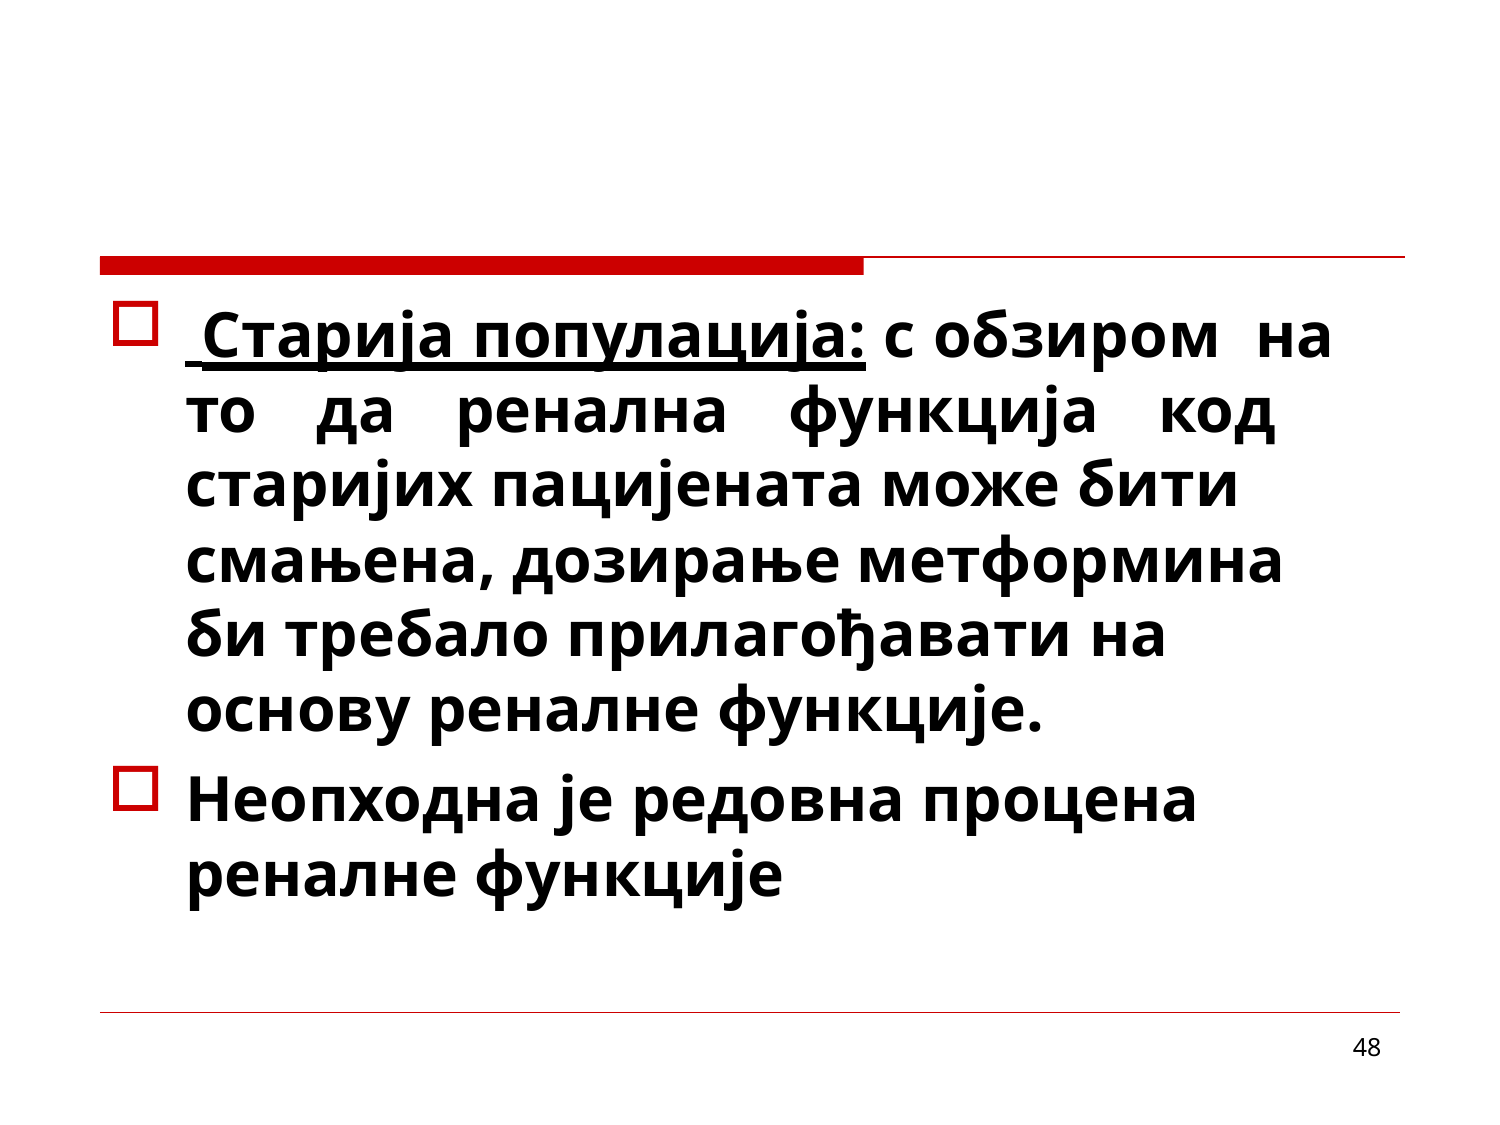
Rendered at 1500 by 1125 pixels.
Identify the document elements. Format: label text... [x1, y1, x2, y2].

slide_number 48 [1348, 1029, 1390, 1125]
text_box Старија популација: с обзиром на то да ренална функција код старијих пацијената може бити смањена, дозирање метформина би требало прилагођавати на основу реналне функције. Неопходна је редовна процена реналне функције [105, 292, 1392, 910]
